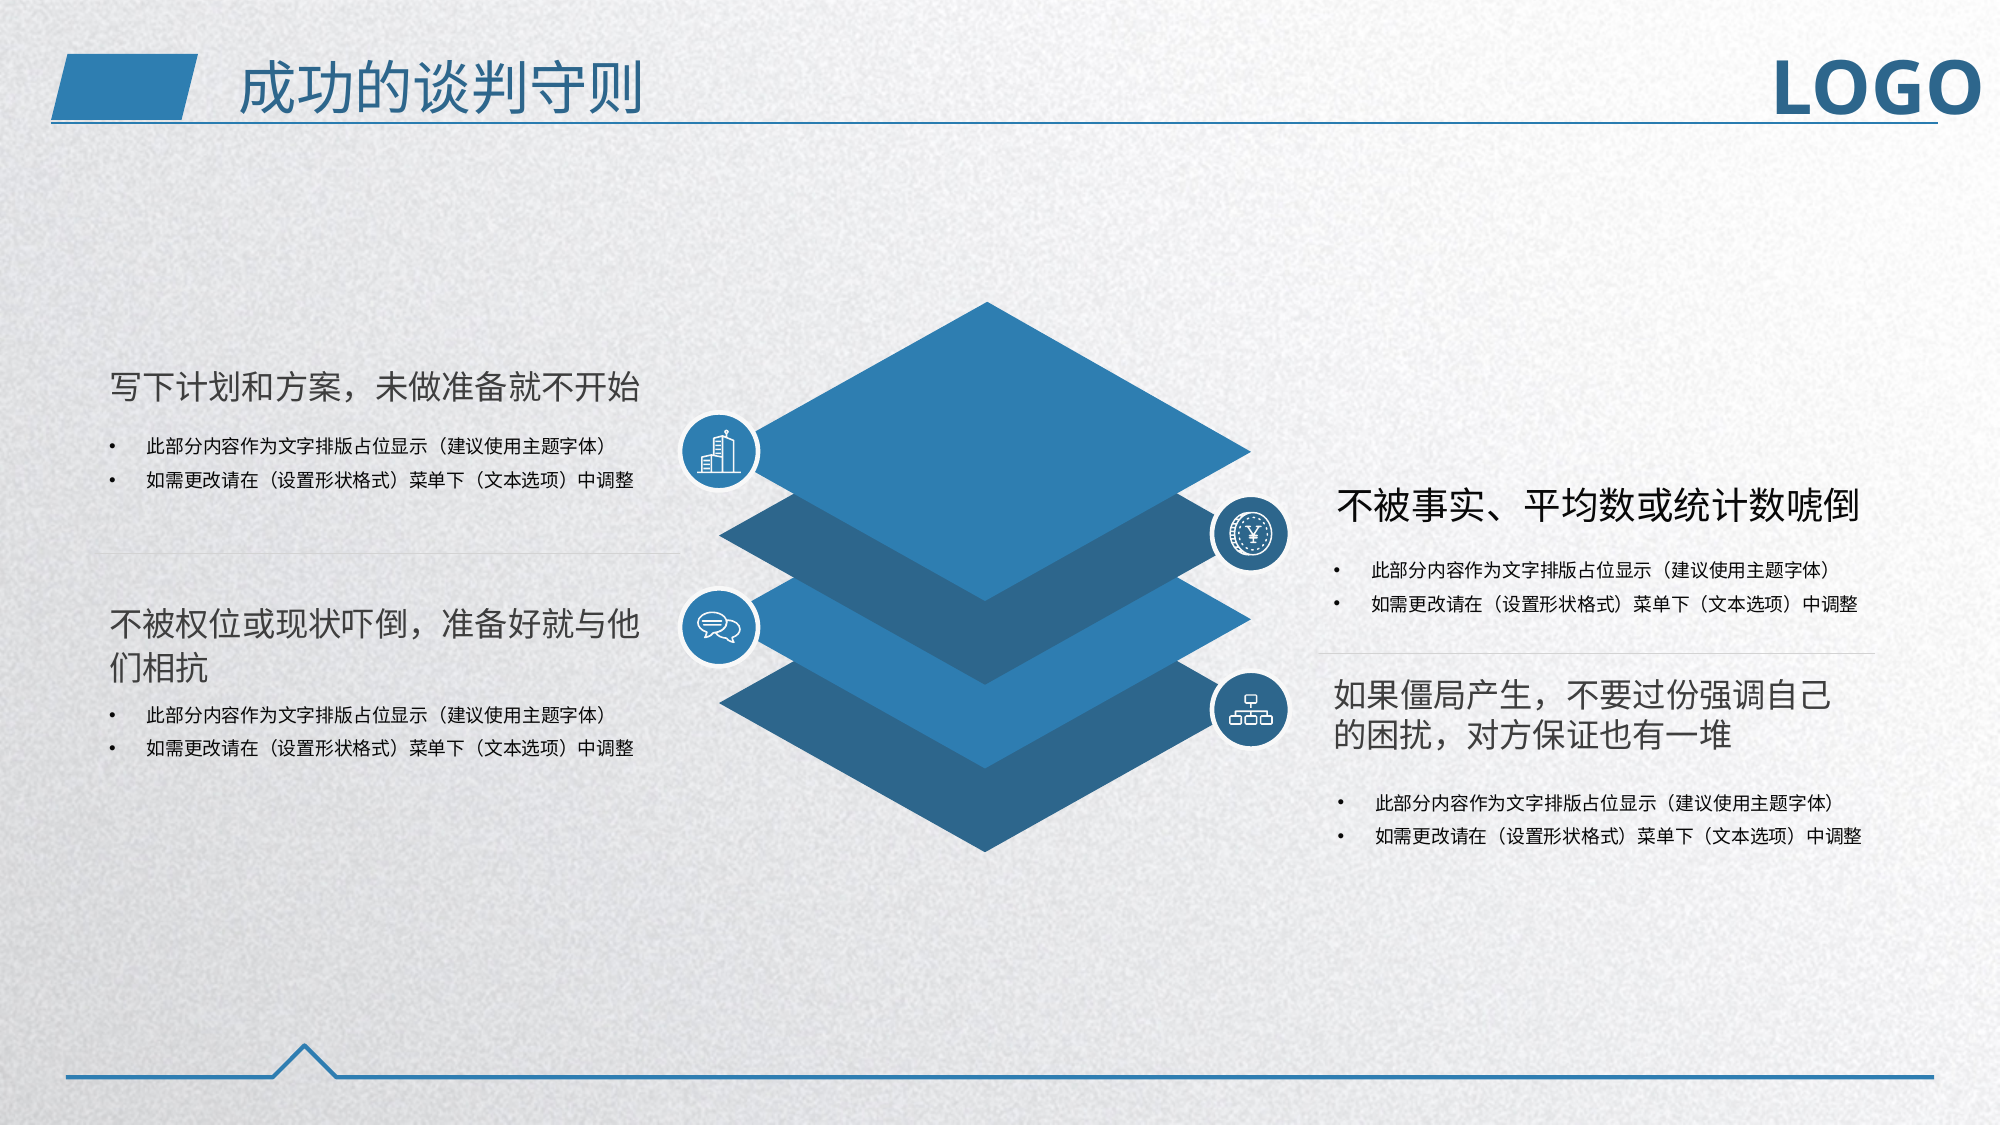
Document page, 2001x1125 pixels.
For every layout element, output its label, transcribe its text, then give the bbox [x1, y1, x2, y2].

text_box [763, 577, 1252, 769]
text_box [718, 661, 1206, 853]
text_box [763, 301, 1252, 602]
text_box 此部分内容作为文字排版占位显示（建议使用主题字体） 如需更改请在（设置形状格式）菜单下（文本选项）中调整 [94, 695, 651, 785]
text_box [1211, 494, 1291, 573]
text_box 此部分内容作为文字排版占位显示（建议使用主题字体） 如需更改请在（设置形状格式）菜单下（文本选项）中调整 [1323, 772, 1880, 873]
text_box 成功的谈判守则 [223, 43, 661, 129]
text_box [679, 588, 759, 667]
text_box 写下计划和方案，未做准备就不开始 [94, 342, 651, 414]
text_box 如果僵局产生，不要过份强调自己的困扰，对方保证也有一堆 [1318, 666, 1880, 762]
text_box 此部分内容作为文字排版占位显示（建议使用主题字体） 如需更改请在（设置形状格式）菜单下（文本选项）中调整 [1318, 540, 1875, 641]
text_box 不被事实、平均数或统计数唬倒 [1321, 474, 1877, 535]
text_box [718, 494, 1206, 685]
text_box 不被权位或现状吓倒，准备好就与他们相抗 [94, 592, 669, 695]
text_box 此部分内容作为文字排版占位显示（建议使用主题字体） 如需更改请在（设置形状格式）菜单下（文本选项）中调整 [94, 416, 651, 517]
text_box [1211, 670, 1291, 749]
picture [0, 0, 2000, 1125]
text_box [679, 412, 759, 491]
